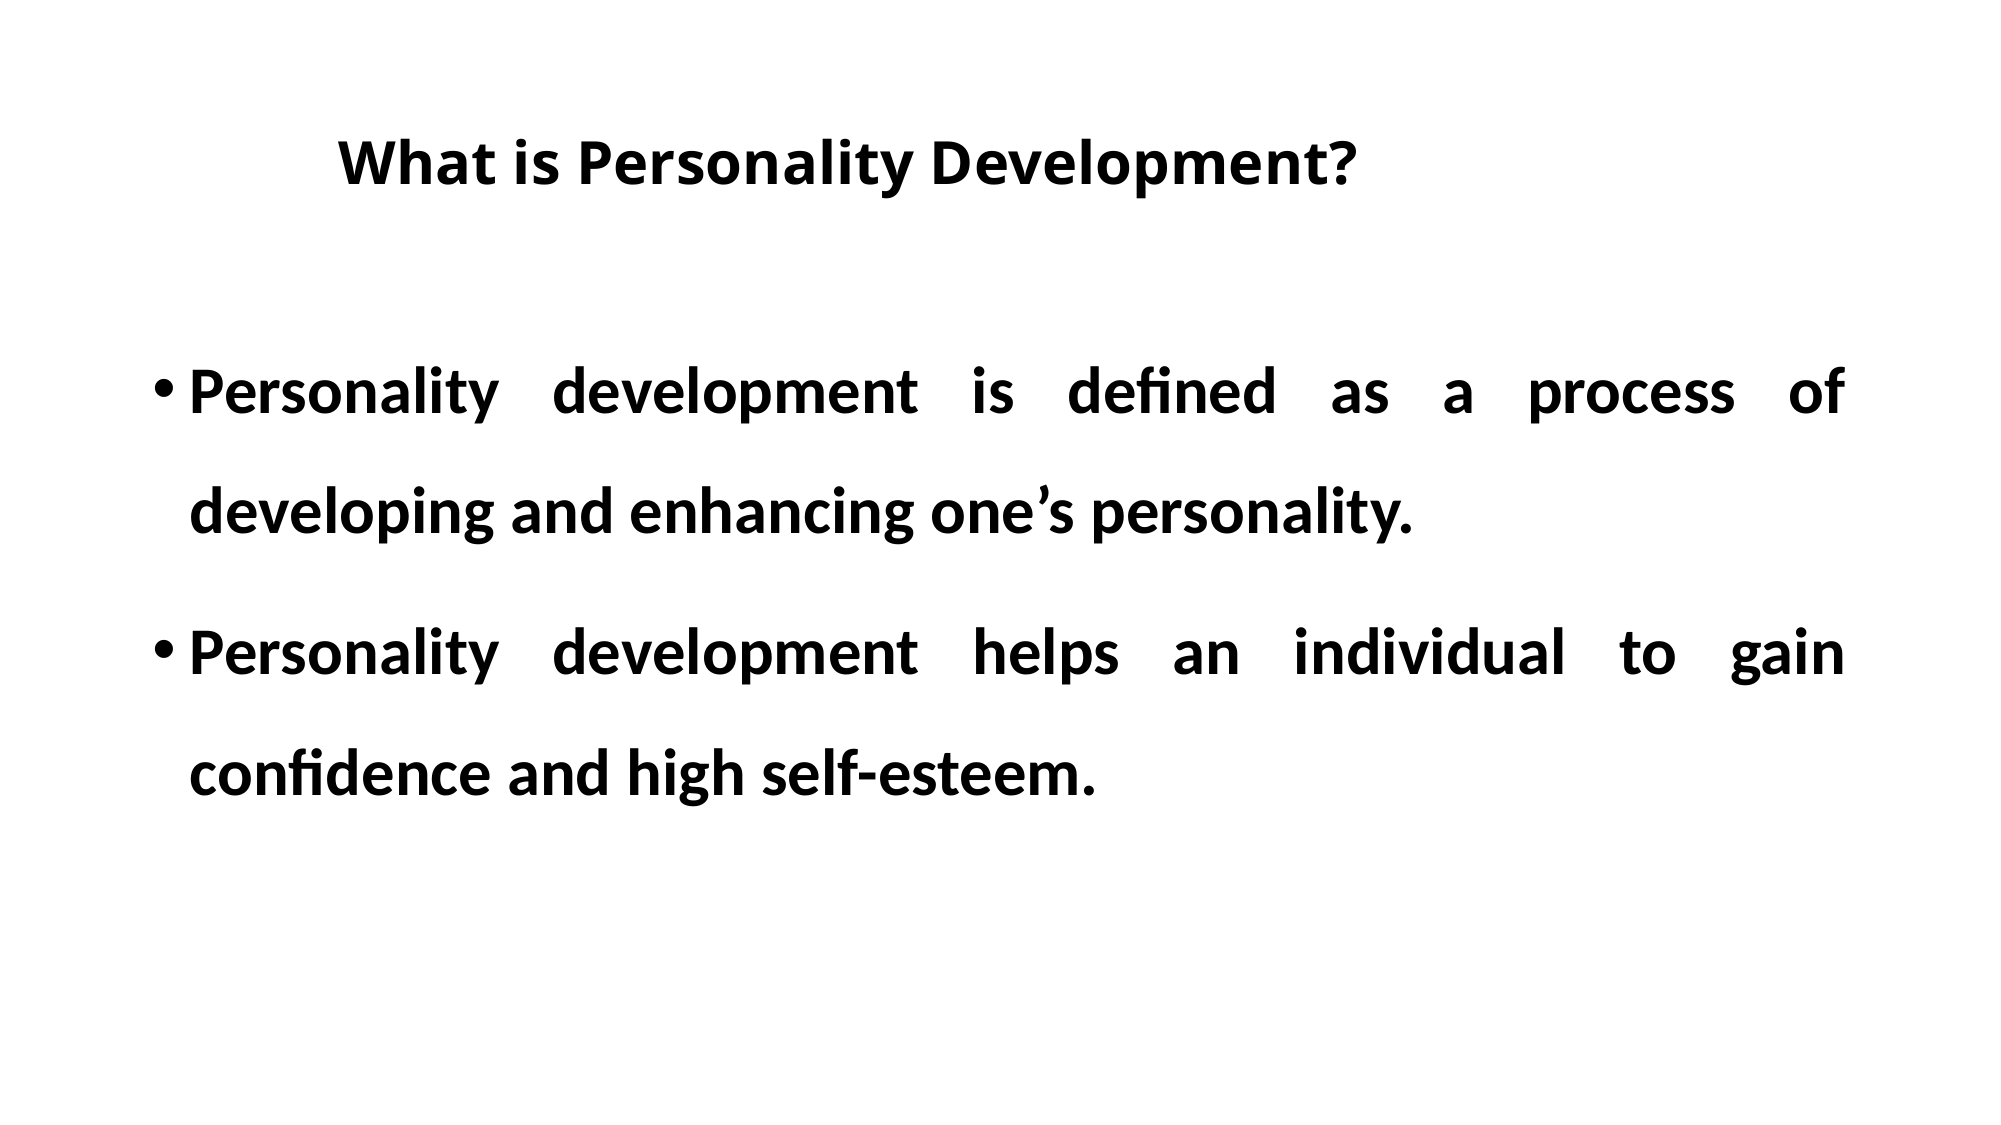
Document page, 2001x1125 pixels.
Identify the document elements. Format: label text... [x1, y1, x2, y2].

list Personality development is defined as a process of developing and enhancing one’s personality. Personality development helps an individual to gain confidence and high self-esteem. [137, 299, 1863, 1014]
title What is Personality Development? [137, 59, 1863, 278]
